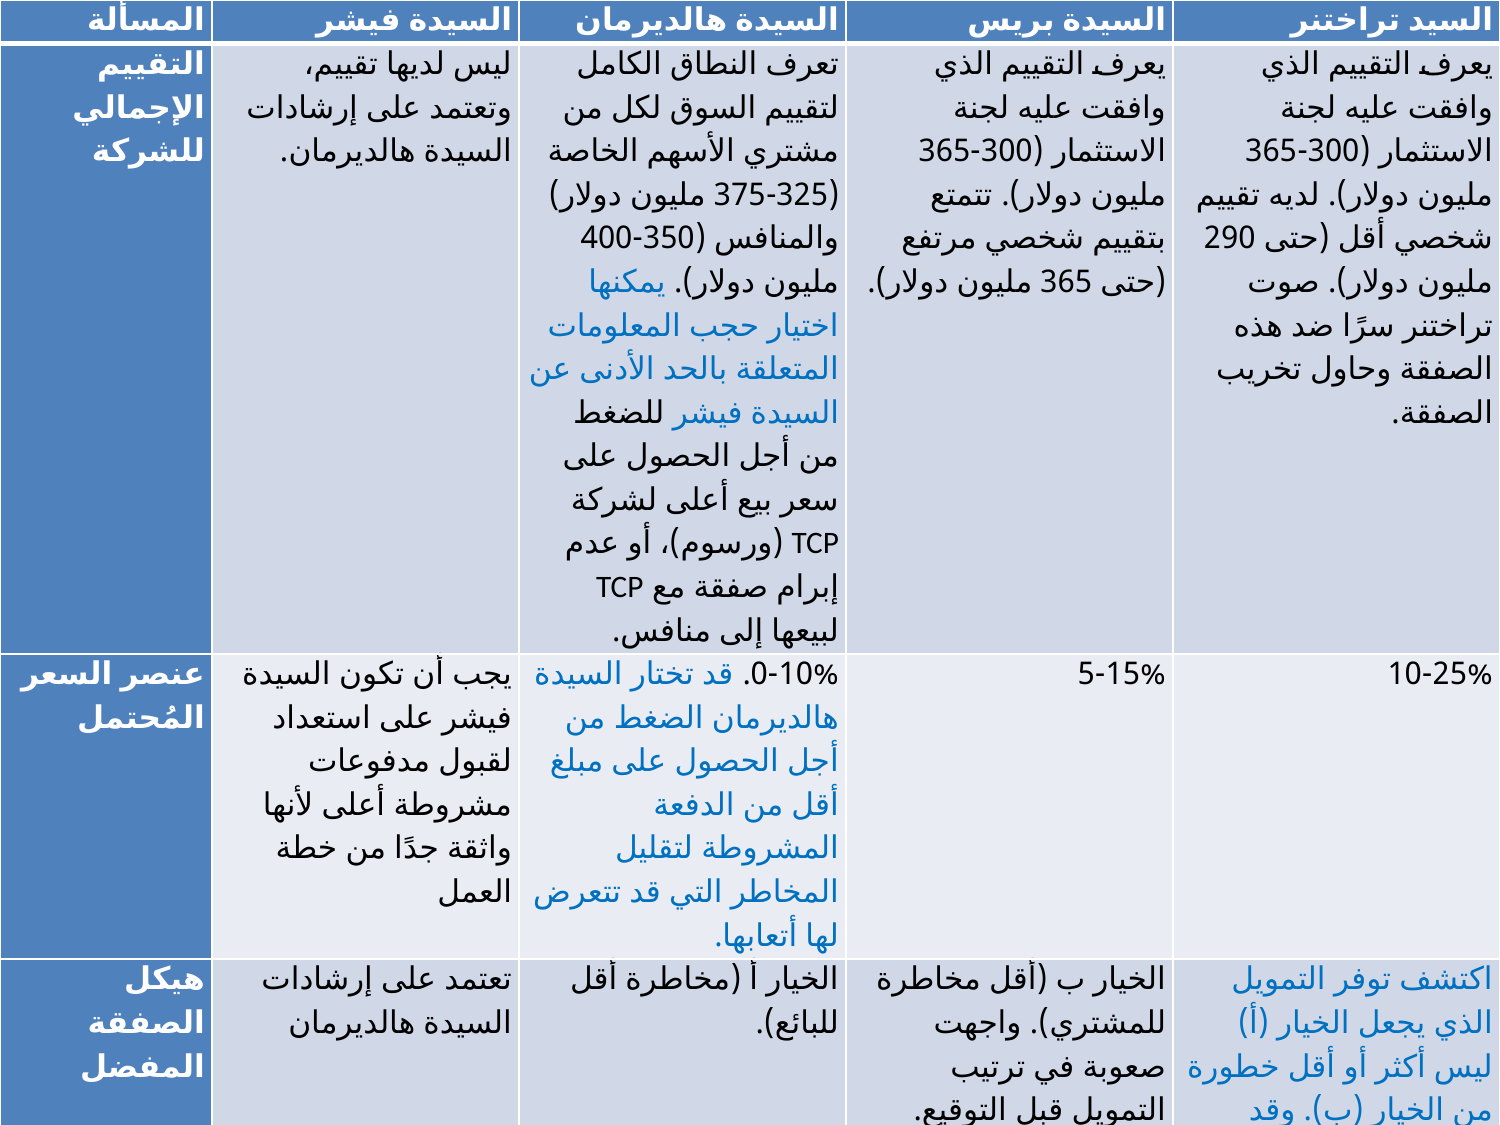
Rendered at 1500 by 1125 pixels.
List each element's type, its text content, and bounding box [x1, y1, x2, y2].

table_cell 5-15% [847, 655, 1172, 958]
table_cell 0-10%. قد تختار السيدة هالديرمان الضغط من أجل الحصول على مبلغ أقل من الدفعة المشروطة لتقليل المخاطر التي قد تتعرض لها أتعابها. [520, 655, 845, 958]
table_header السيدة هالديرمان [520, 1, 845, 41]
table_cell ليس لديها تقييم، وتعتمد على إرشادات السيدة هالديرمان. [213, 46, 518, 653]
table_cell هيكل الصفقة المفضل [1, 960, 211, 1125]
table_header المسألة [1, 1, 211, 41]
table_cell عنصر السعر المُحتمل [1, 655, 211, 958]
table_cell الخيار ب (أقل مخاطرة للمشتري). واجهت صعوبة في ترتيب التمويل قبل التوقيع. [847, 960, 1172, 1125]
table_cell الخيار أ (مخاطرة أقل للبائع). [520, 960, 845, 1125]
table_cell تعرف النطاق الكامل لتقييم السوق لكل من مشتري الأسهم الخاصة (325-375 مليون دولار) والمنافس (350-400 مليون دولار). يمكنها اختيار حجب المعلومات المتعلقة بالحد الأدنى عن السيدة فيشر للضغط من أجل الحصول على سعر بيع أعلى لشركة TCP (ورسوم)، أو عدم إبرام صفقة مع TCP لبيعها إلى منافس. [520, 46, 845, 653]
table_header السيد تراختنر [1174, 1, 1499, 41]
table_cell يجب أن تكون السيدة فيشر على استعداد لقبول مدفوعات مشروطة أعلى لأنها واثقة جدًا من خطة العمل [213, 655, 518, 958]
table_cell يعرف التقييم الذي وافقت عليه لجنة الاستثمار (300-365 مليون دولار). تتمتع بتقييم شخصي مرتفع (حتى 365 مليون دولار). [847, 46, 1172, 653]
table_cell يعرف التقييم الذي وافقت عليه لجنة الاستثمار (300-365 مليون دولار). لديه تقييم شخصي أقل (حتى 290 مليون دولار). صوت تراختنر سرًا ضد هذه الصفقة وحاول تخريب الصفقة. [1174, 46, 1499, 653]
table_cell اكتشف توفر التمويل الذي يجعل الخيار (أ) ليس أكثر أو أقل خطورة من الخيار (ب). وقد يختار حجب هذه المعلومات عن بريس. [1174, 960, 1499, 1125]
table_cell 10-25% [1174, 655, 1499, 958]
table_cell تعتمد على إرشادات السيدة هالديرمان [213, 960, 518, 1125]
table_header السيدة بريس [847, 1, 1172, 41]
table_cell التقييم الإجمالي للشركة [1, 46, 211, 653]
table_header السيدة فيشر [213, 1, 518, 41]
